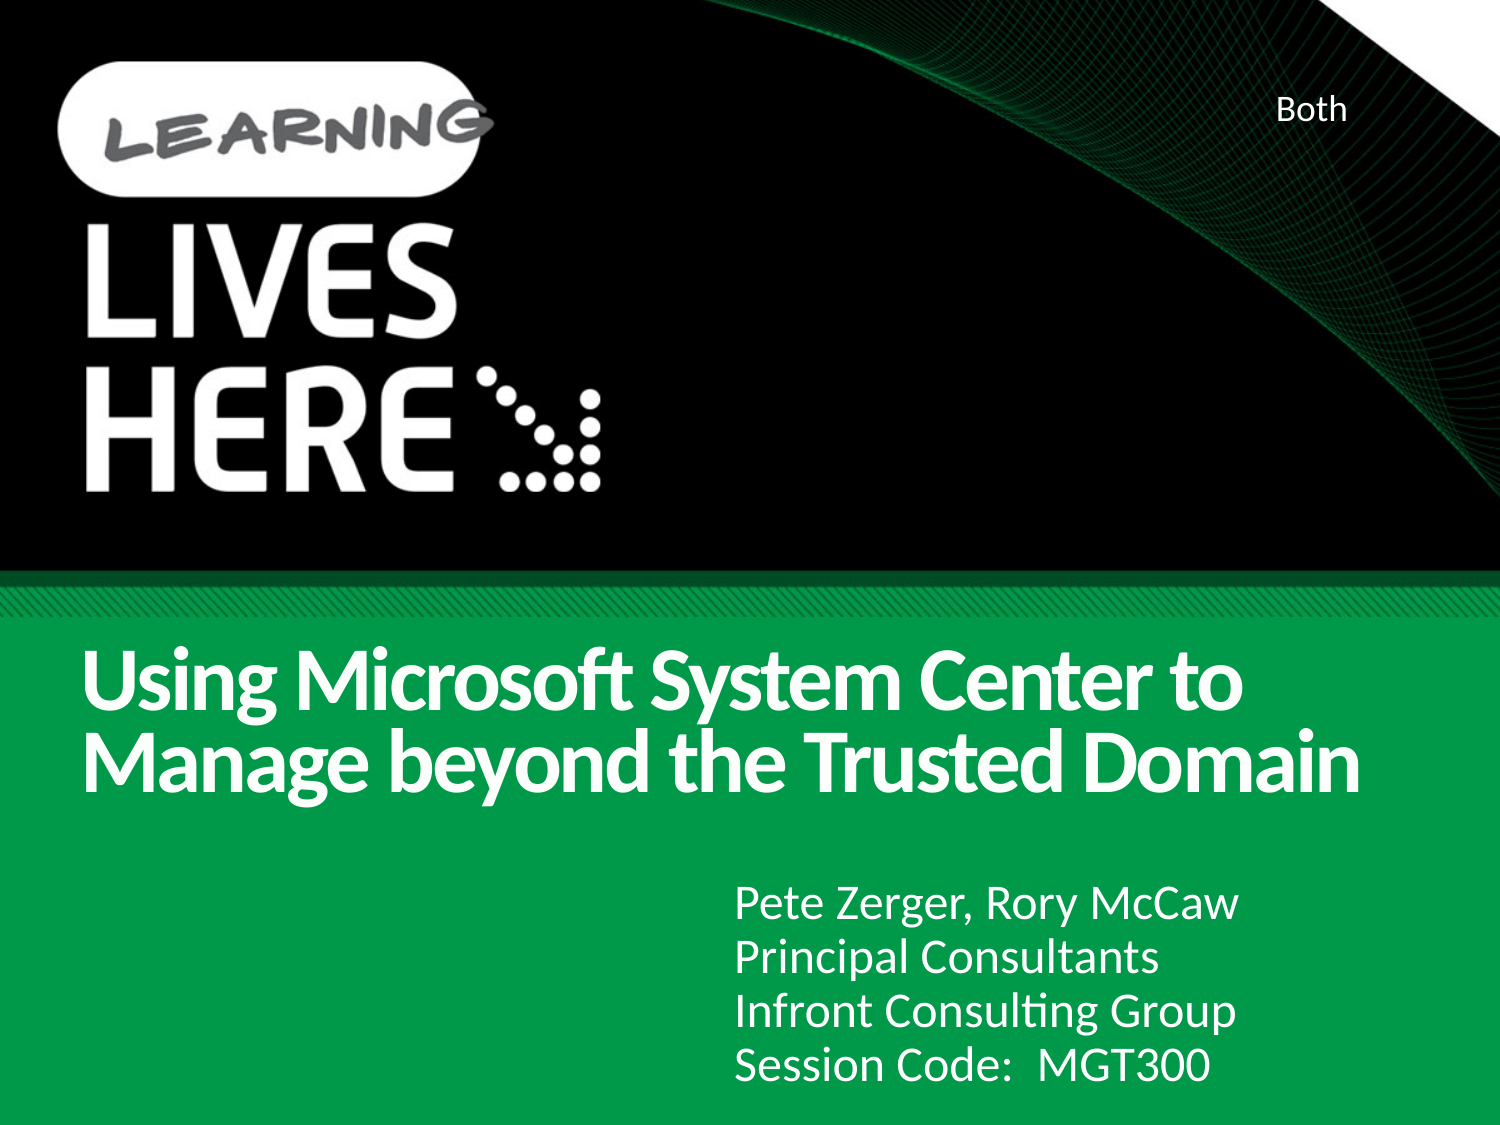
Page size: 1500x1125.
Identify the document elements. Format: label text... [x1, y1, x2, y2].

text_box Both [1261, 76, 1389, 137]
title Using Microsoft System Center to Manage beyond the Trusted Domain [80, 644, 1453, 864]
picture [0, 0, 1500, 1125]
subtitle Pete Zerger, Rory McCaw Principal Consultants Infront Consulting Group Session Code: MGT300 [734, 876, 1360, 952]
